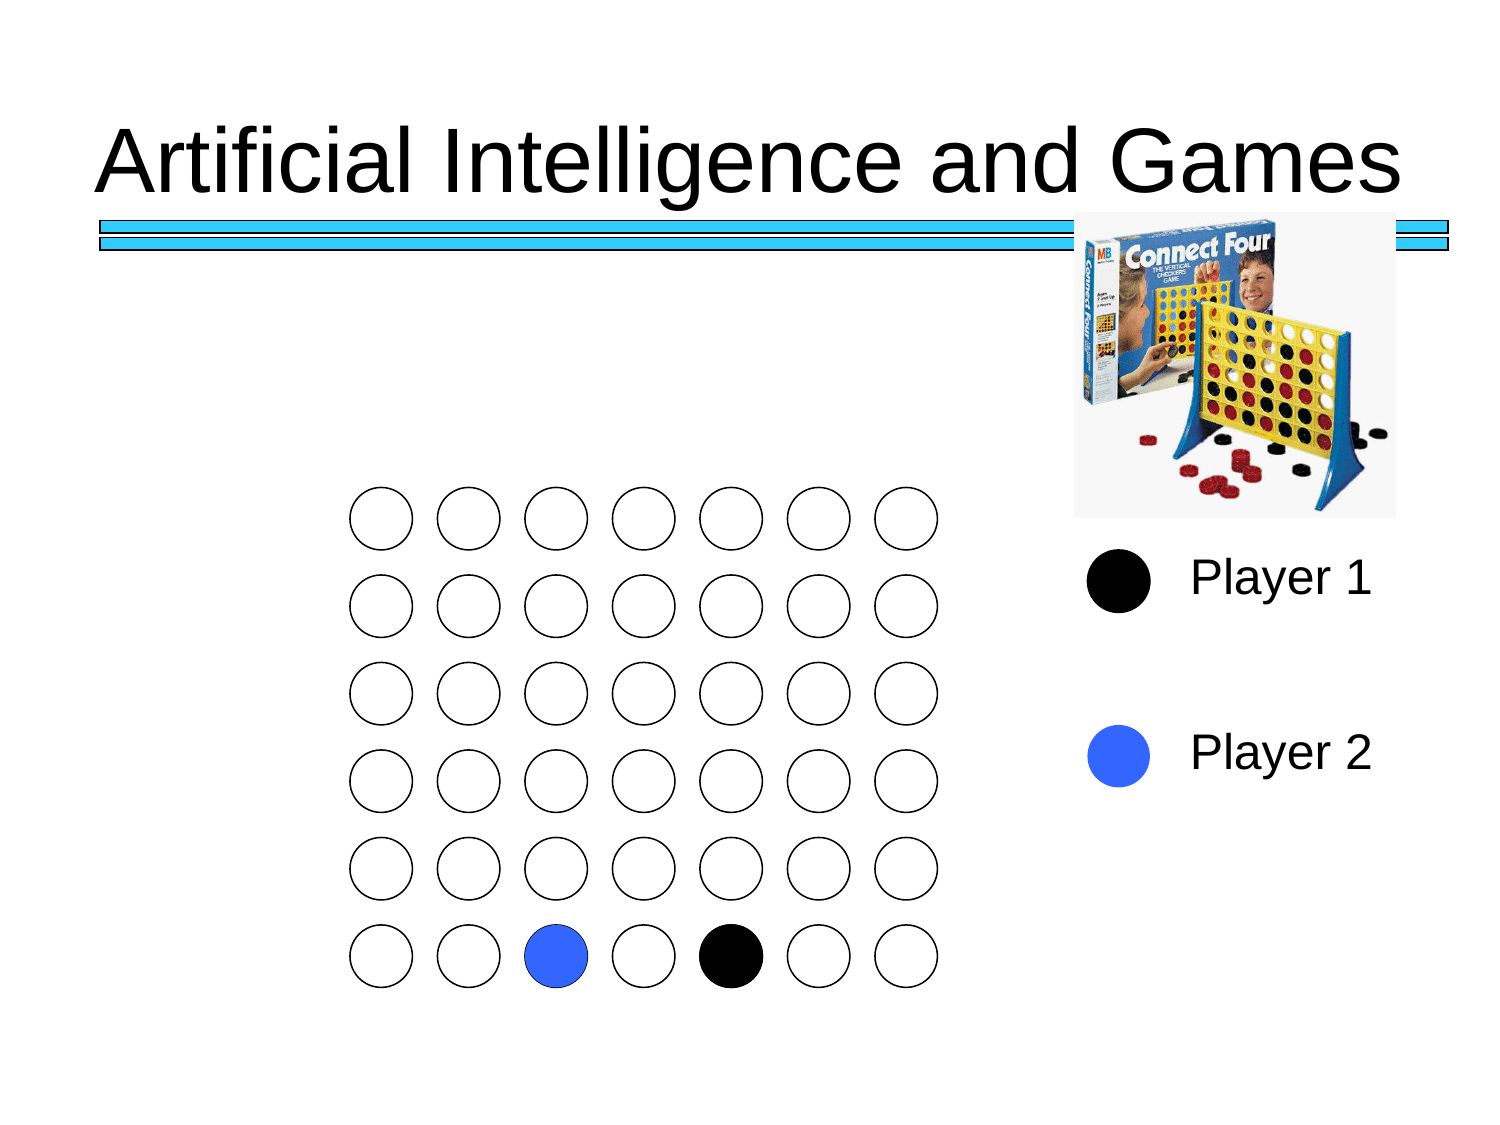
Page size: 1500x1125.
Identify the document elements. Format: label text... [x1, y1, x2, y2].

text_box [787, 749, 850, 813]
text_box [349, 924, 413, 988]
text_box [612, 837, 675, 900]
text_box [524, 924, 588, 988]
text_box [787, 662, 850, 725]
text_box [437, 924, 500, 988]
text_box [874, 574, 938, 638]
text_box [787, 574, 850, 638]
picture [1074, 212, 1397, 519]
text_box [349, 487, 413, 550]
text_box [612, 662, 675, 725]
text_box [874, 837, 938, 900]
text_box [437, 837, 500, 900]
text_box [699, 837, 763, 900]
text_box [699, 662, 763, 725]
text_box [1087, 724, 1150, 788]
text_box [612, 487, 675, 550]
text_box [349, 749, 413, 813]
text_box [99, 220, 1069, 251]
text_box [699, 487, 763, 550]
text_box [437, 487, 500, 550]
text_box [1401, 220, 1449, 251]
text_box [699, 574, 763, 638]
text_box [524, 574, 588, 638]
text_box [787, 487, 850, 550]
text_box [349, 662, 413, 725]
text_box [524, 487, 588, 550]
text_box [349, 837, 413, 900]
text_box [612, 574, 675, 638]
text_box [874, 662, 938, 725]
text_box [612, 749, 675, 813]
text_box [874, 749, 938, 813]
text_box [612, 924, 675, 988]
text_box [437, 662, 500, 725]
text_box [874, 924, 938, 988]
text_box [437, 749, 500, 813]
text_box [787, 837, 850, 900]
text_box [524, 662, 588, 725]
text_box Player 1 [1174, 537, 1422, 613]
text_box [349, 574, 413, 638]
text_box [437, 574, 500, 638]
text_box Player 2 [1174, 712, 1422, 788]
text_box [874, 487, 938, 550]
text_box [699, 924, 763, 988]
text_box [524, 837, 588, 900]
text_box [787, 924, 850, 988]
text_box [1087, 549, 1150, 613]
title Artificial Intelligence and Games [37, 62, 1463, 250]
text_box [699, 749, 763, 813]
text_box [524, 749, 588, 813]
